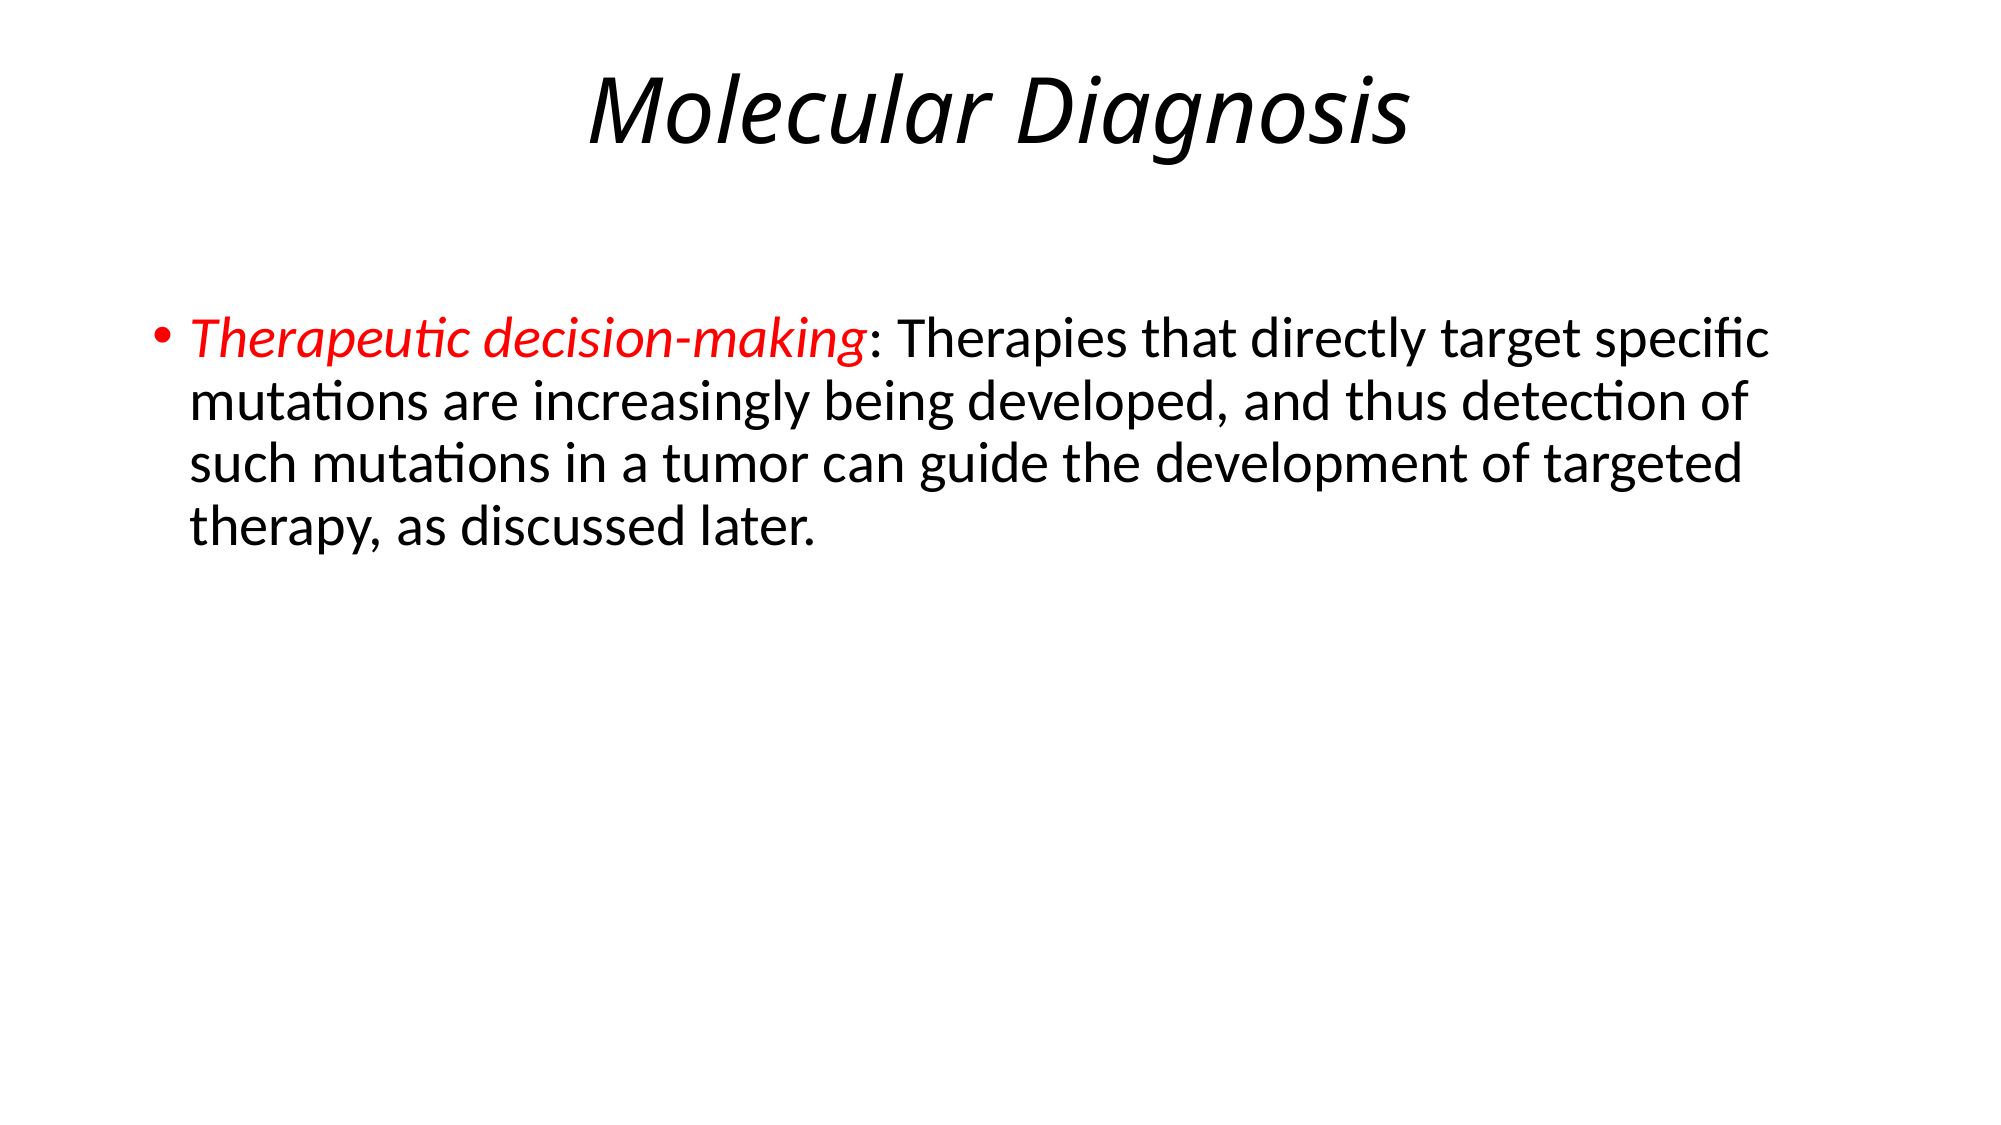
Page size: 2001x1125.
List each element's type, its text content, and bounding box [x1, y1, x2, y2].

title Molecular Diagnosis [137, 59, 1863, 278]
list Therapeutic decision-making: Therapies that directly target specific mutations are increasingly being developed, and thus detection of such mutations in a tumor can guide the development of targeted therapy, as discussed later. [137, 299, 1863, 1014]
